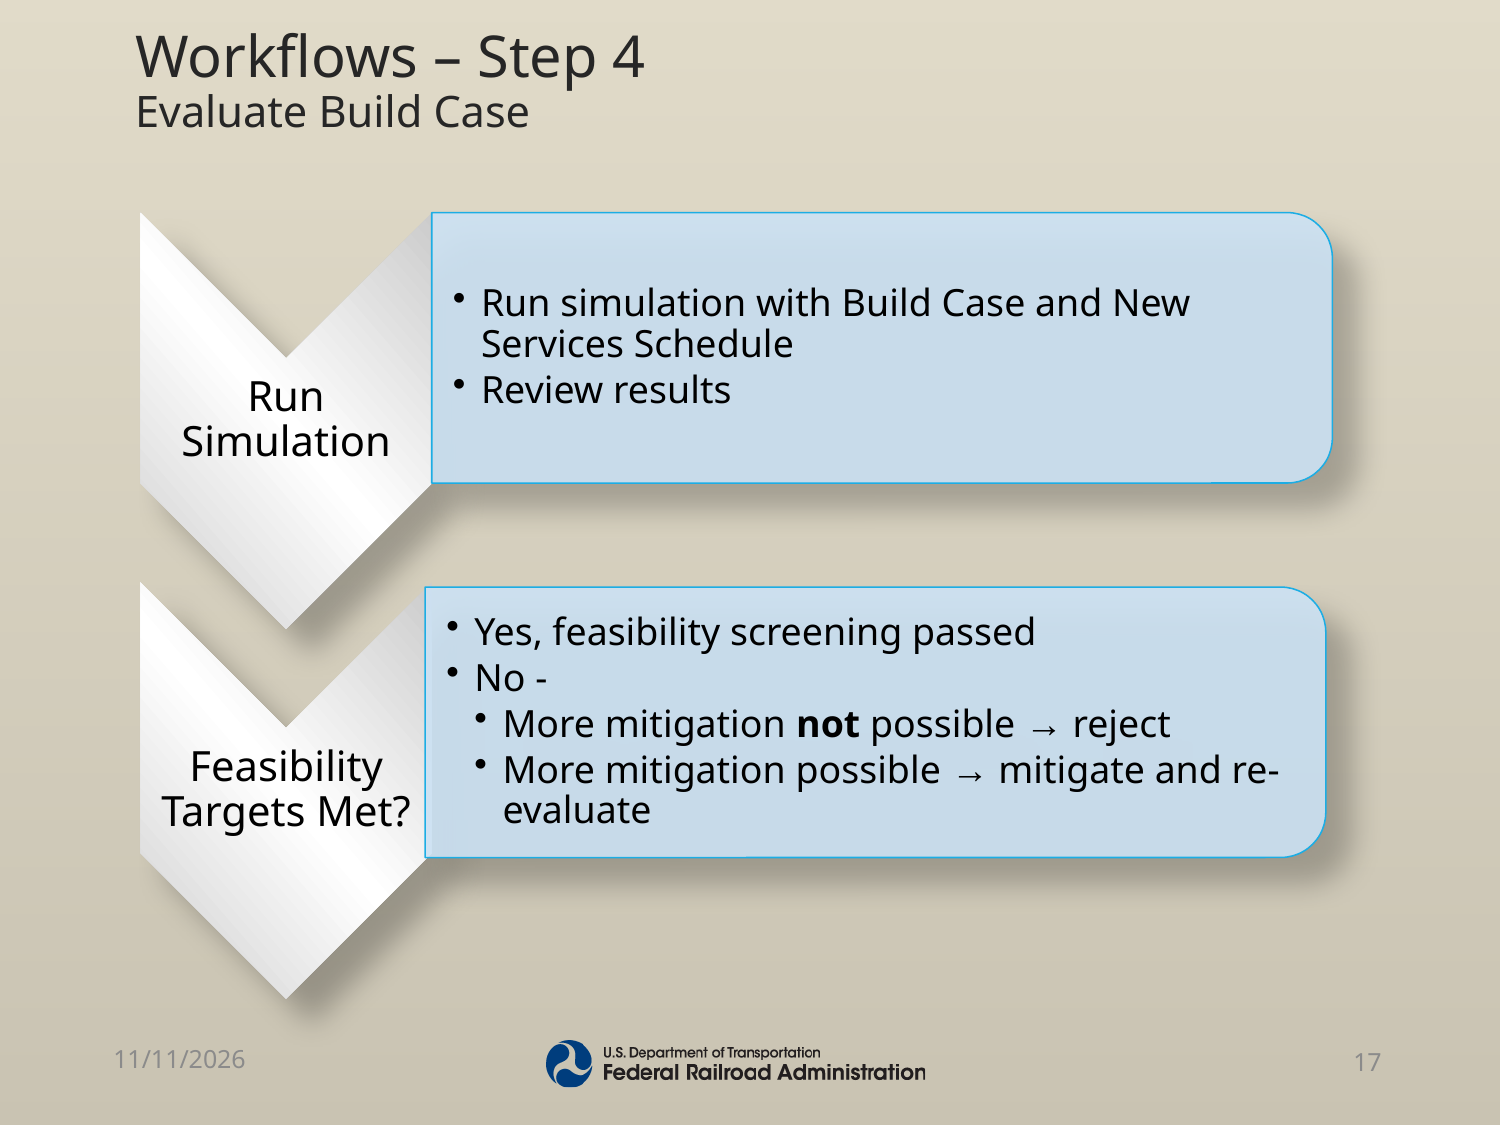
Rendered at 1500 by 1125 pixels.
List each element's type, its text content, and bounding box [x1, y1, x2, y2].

picture [526, 1035, 926, 1088]
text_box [140, 212, 1333, 999]
slide_number 17 [1059, 1033, 1397, 1094]
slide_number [98, 1030, 436, 1091]
title Workflows – Step 4 Evaluate Build Case [120, 20, 1380, 145]
